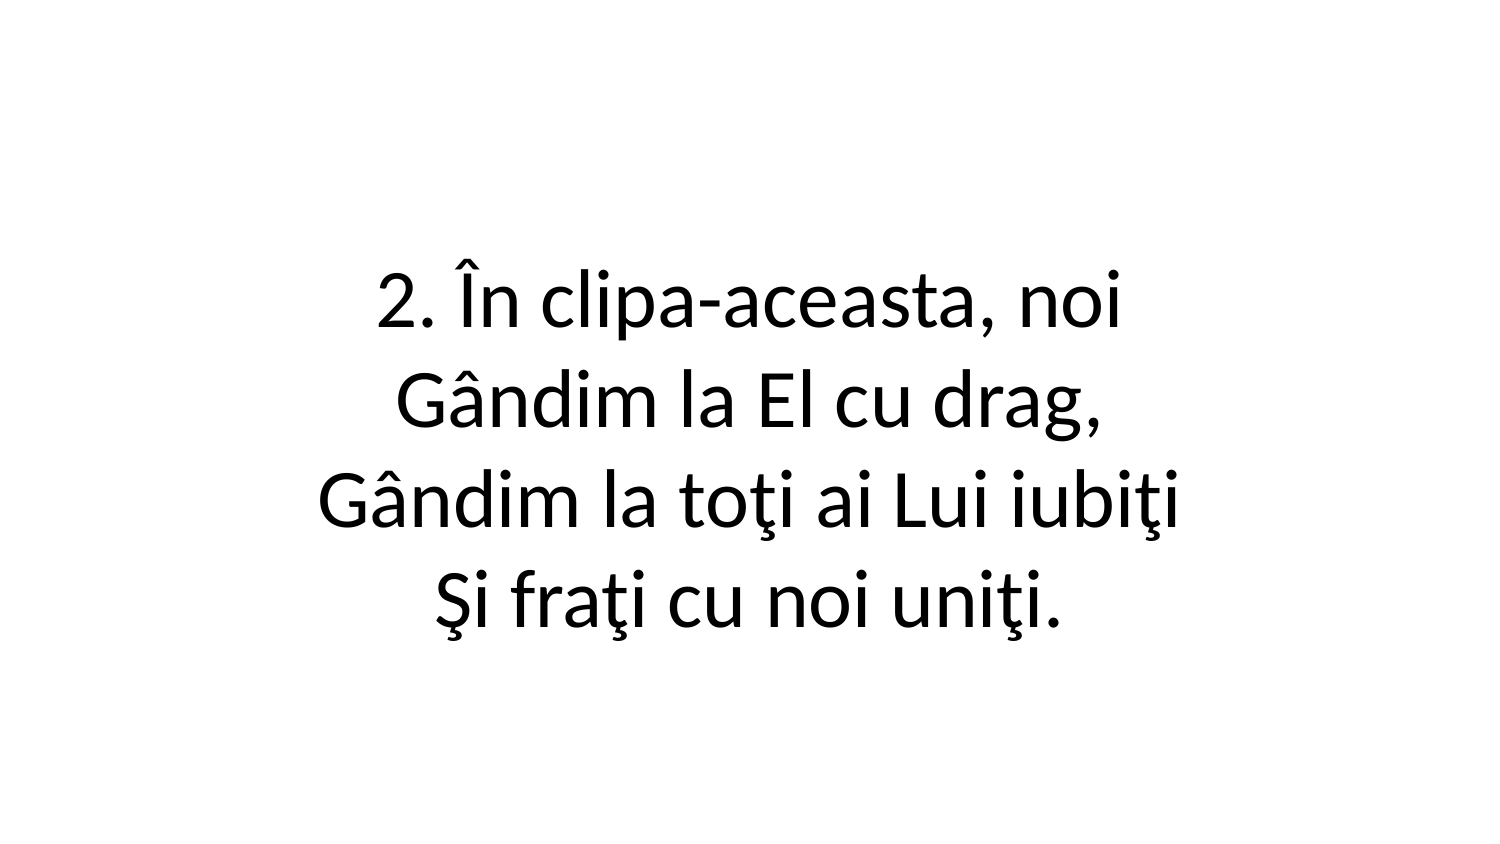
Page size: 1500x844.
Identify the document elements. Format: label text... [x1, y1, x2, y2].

text_box 2. În clipa-aceasta, noi Gândim la El cu drag, Gândim la toţi ai Lui iubiţi Şi fraţi cu noi uniţi. [302, 192, 1198, 652]
